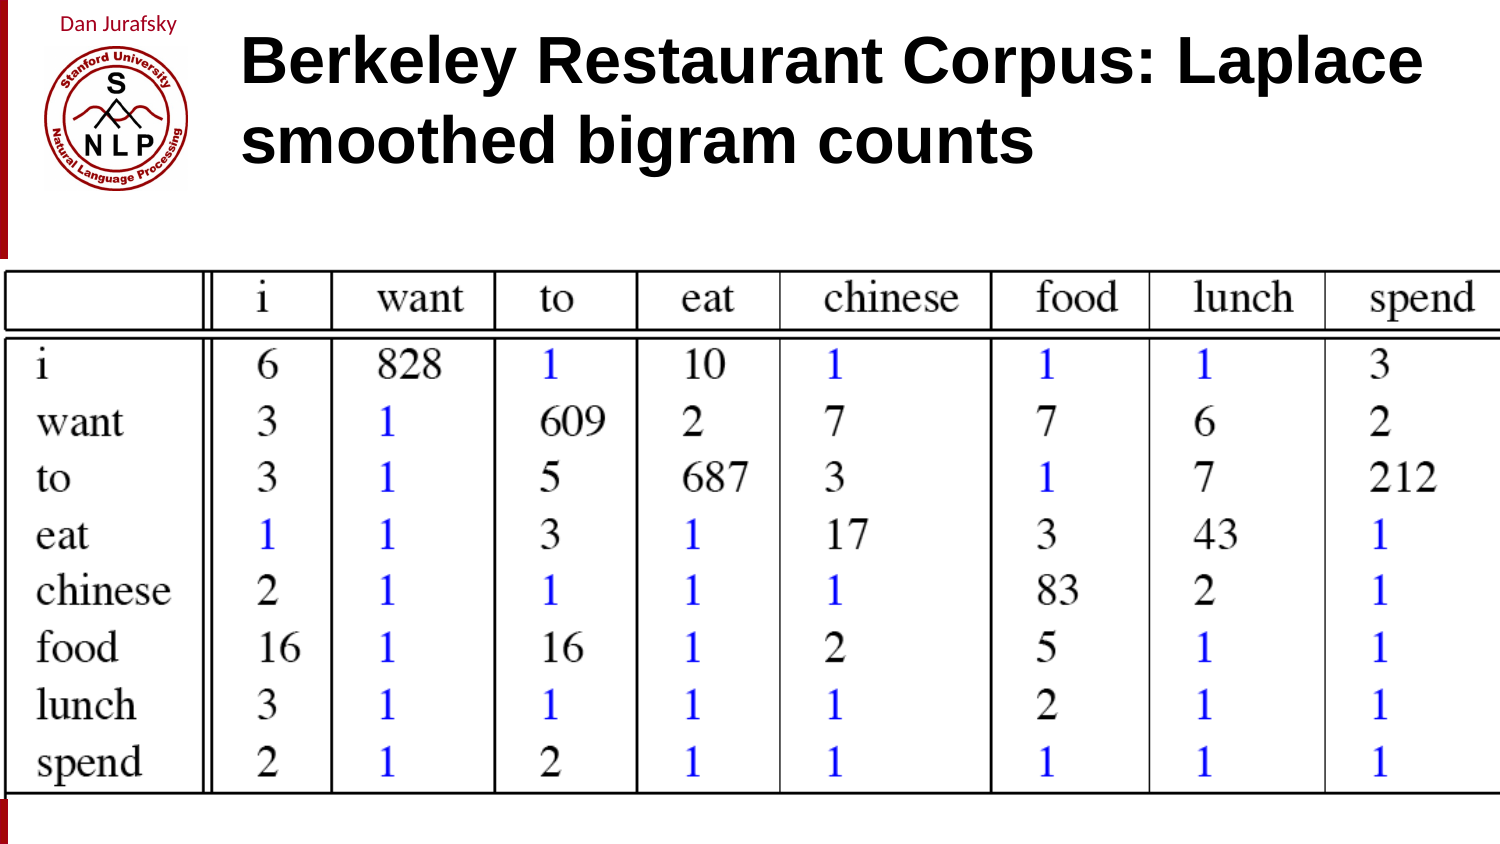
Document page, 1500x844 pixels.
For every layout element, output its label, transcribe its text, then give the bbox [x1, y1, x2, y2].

picture [0, 259, 1500, 800]
title Berkeley Restaurant Corpus: Laplace smoothed bigram counts [225, 62, 1450, 185]
picture [44, 46, 188, 191]
